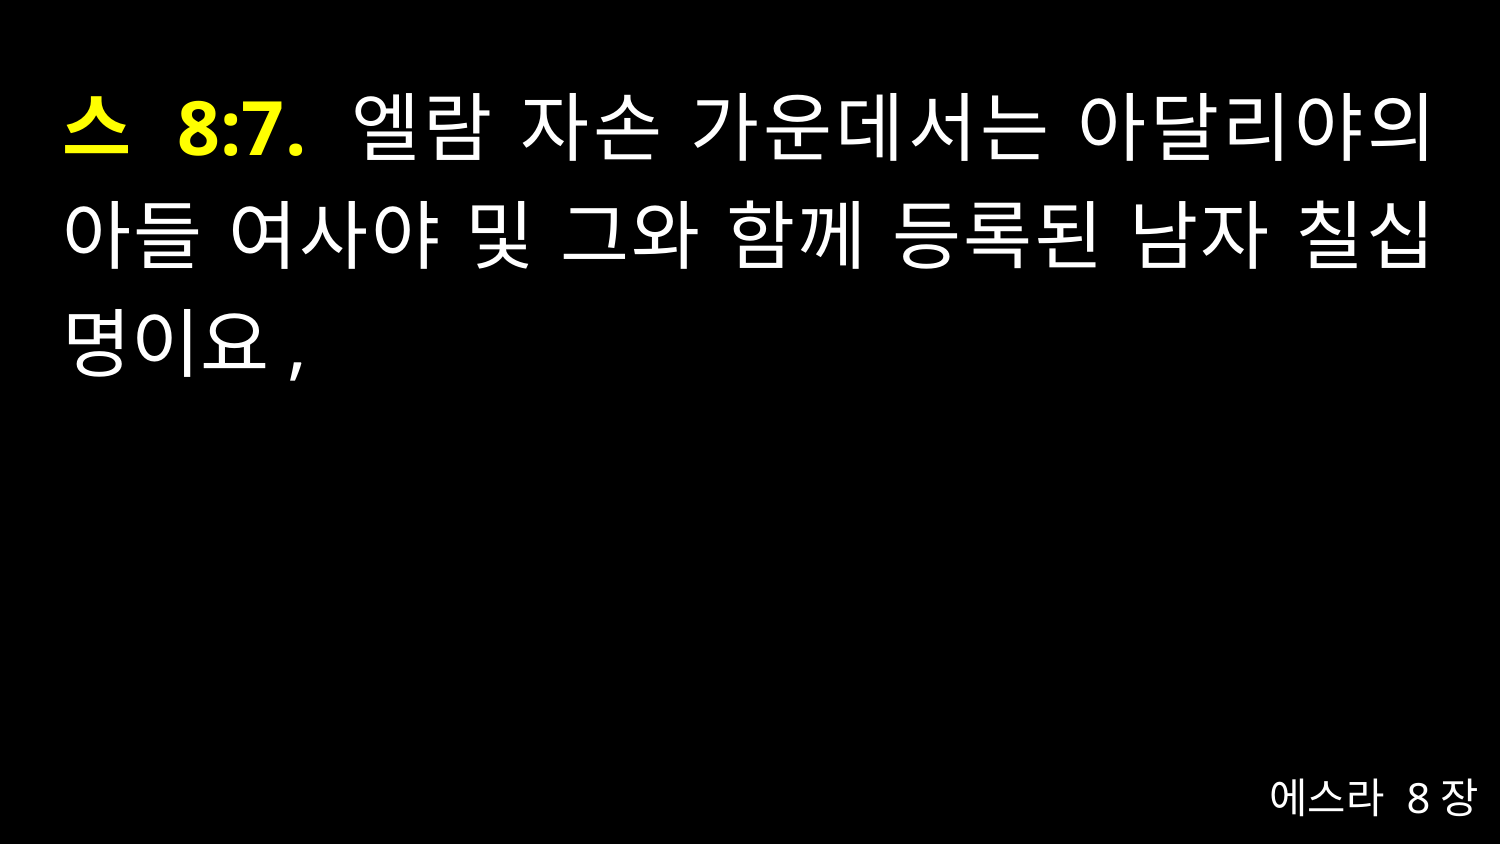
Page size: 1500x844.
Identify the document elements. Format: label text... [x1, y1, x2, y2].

title 스 8:7. 엘람 자손 가운데서는 아달리야의 아들 여사야 및 그와 함께 등록된 남자 칠십 명이요, [0, 0, 1500, 844]
subtitle 에스라 8장 [916, 770, 1500, 844]
